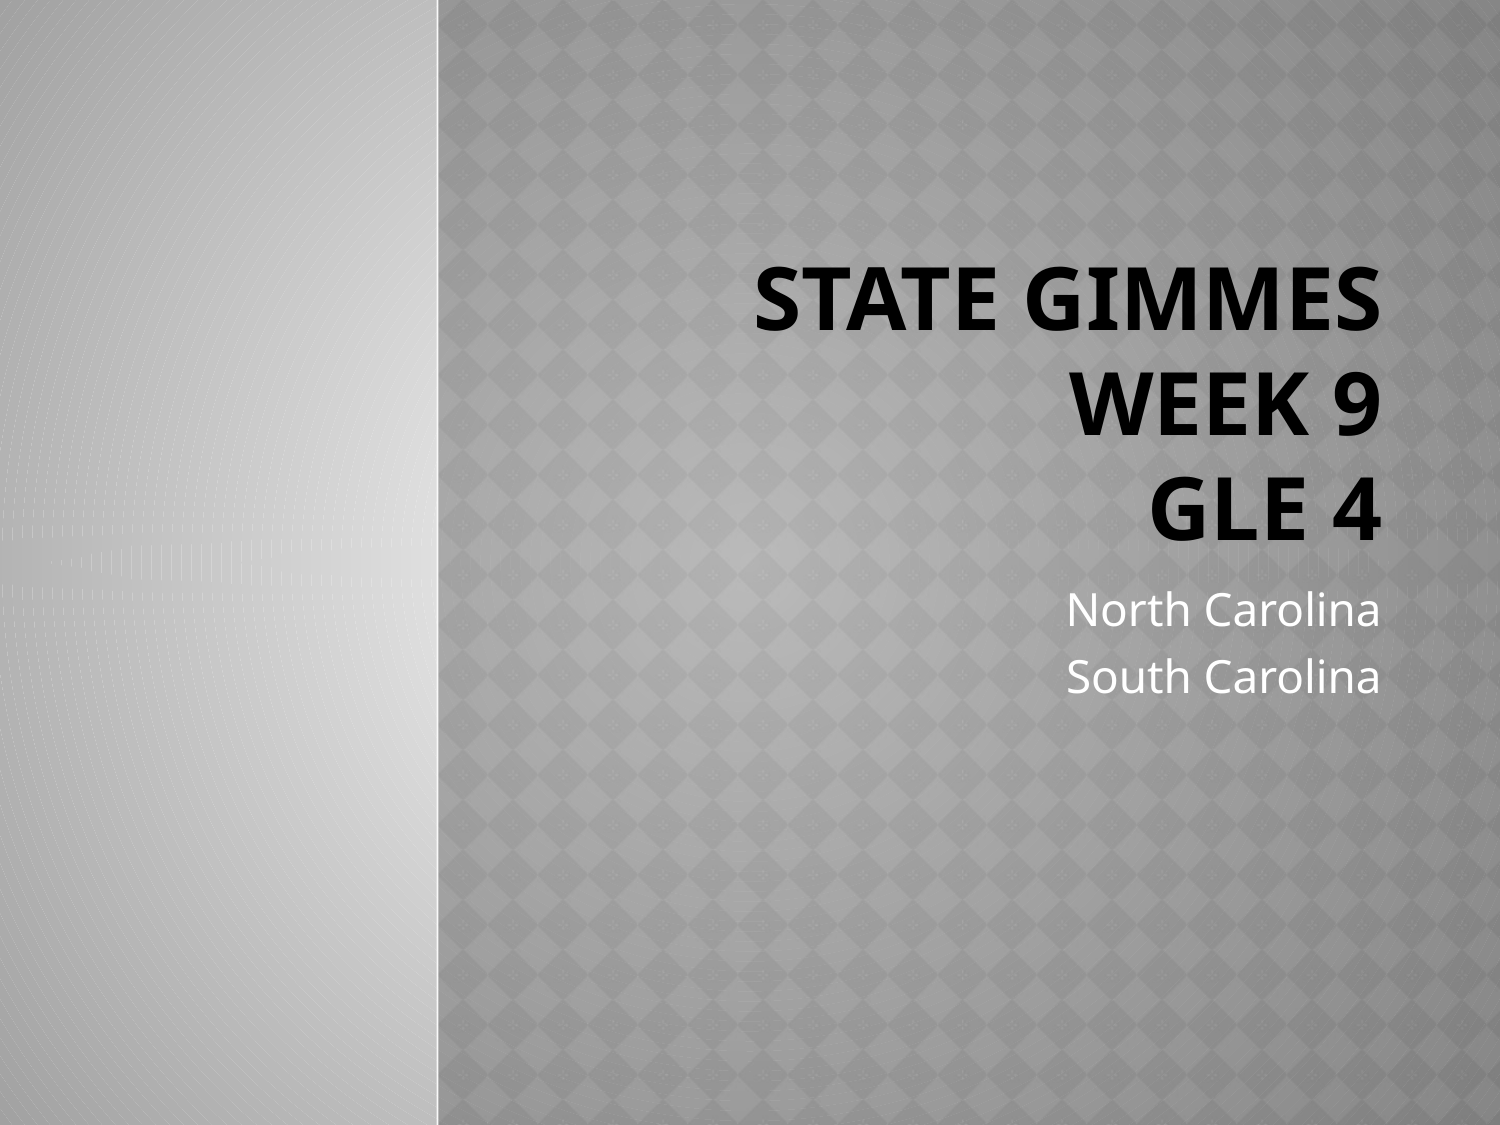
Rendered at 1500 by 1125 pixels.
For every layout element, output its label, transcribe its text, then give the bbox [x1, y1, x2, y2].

subtitle North Carolina South Carolina [550, 580, 1390, 762]
title State Gimmes Week 9 GLE 4 [552, 87, 1390, 558]
